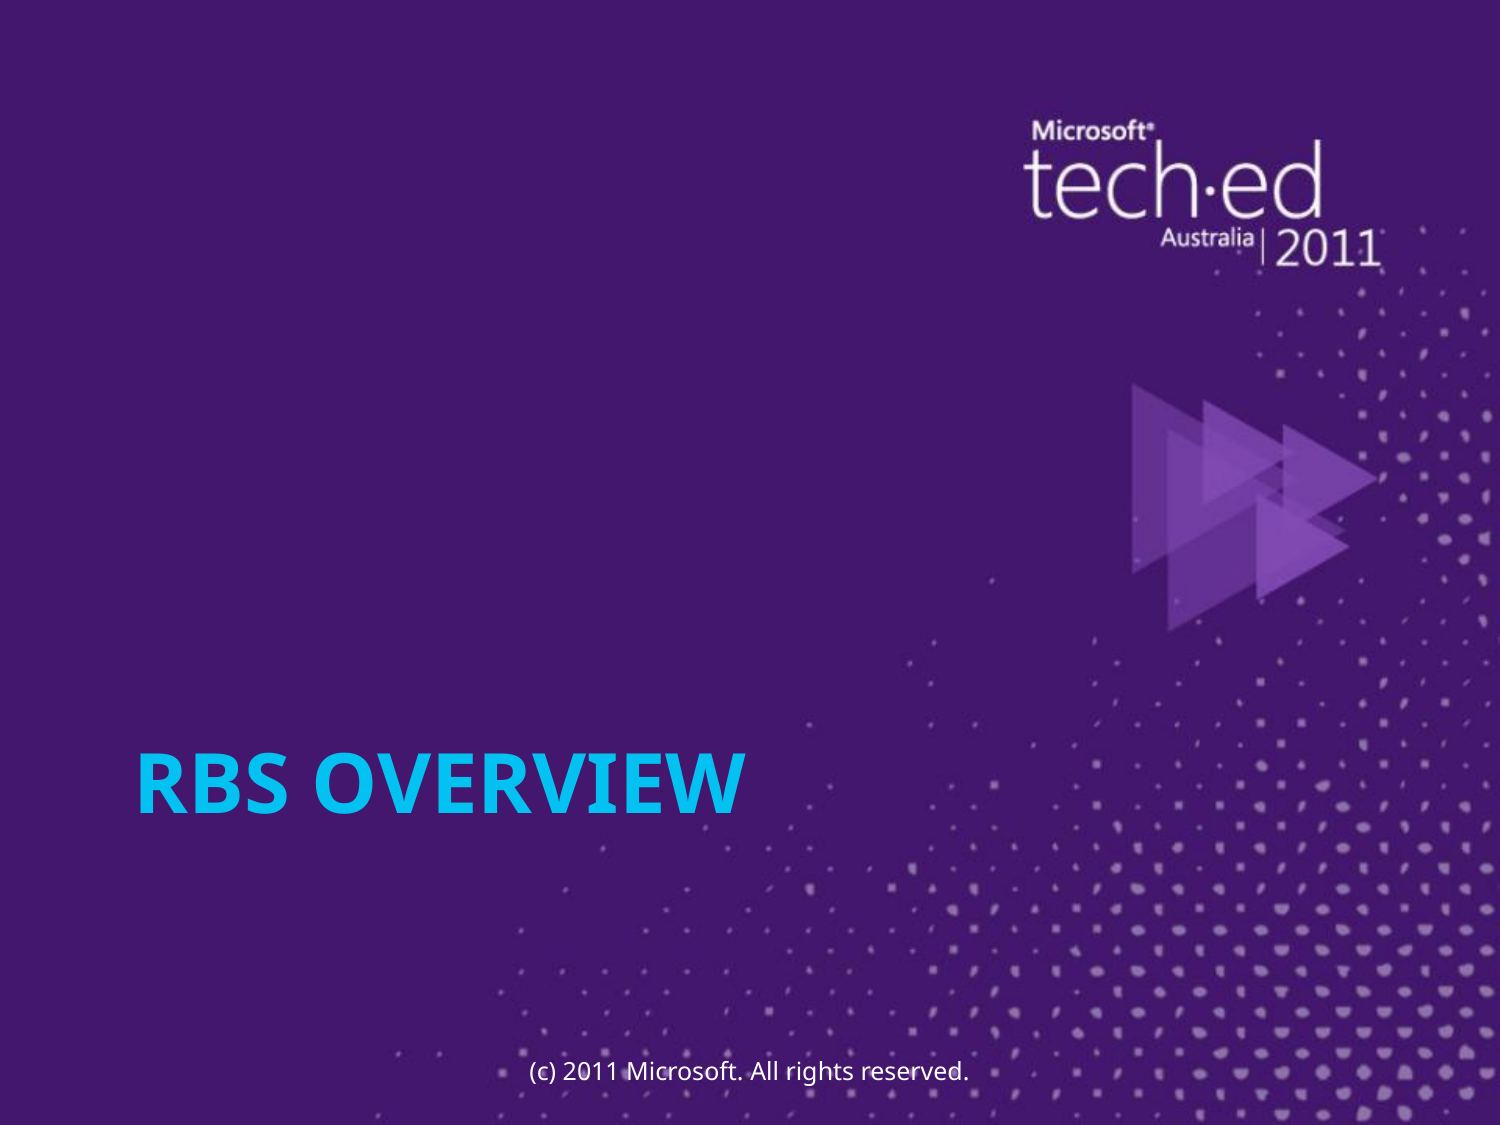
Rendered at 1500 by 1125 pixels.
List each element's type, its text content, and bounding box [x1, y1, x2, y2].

picture [0, 0, 1500, 1125]
footer (c) 2011 Microsoft. All rights reserved. [512, 1042, 988, 1103]
title RBS oVERVIEW [118, 722, 1394, 947]
